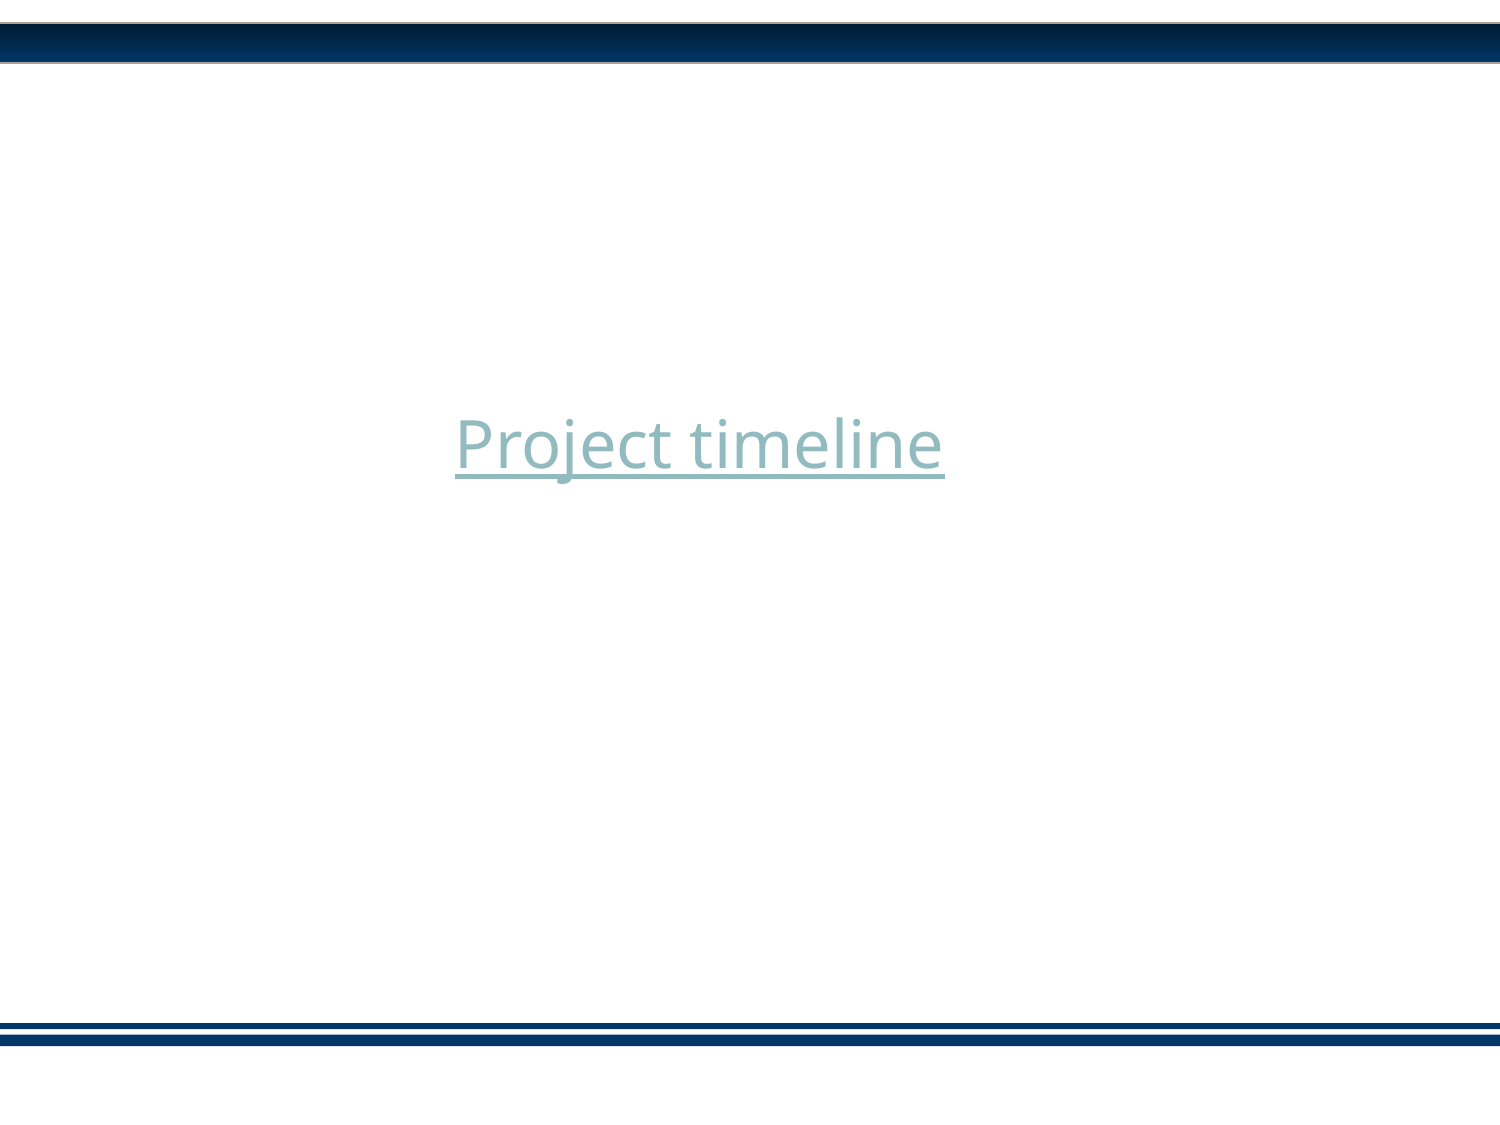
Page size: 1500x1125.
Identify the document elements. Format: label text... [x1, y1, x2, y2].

title Project timeline [130, 89, 1270, 493]
